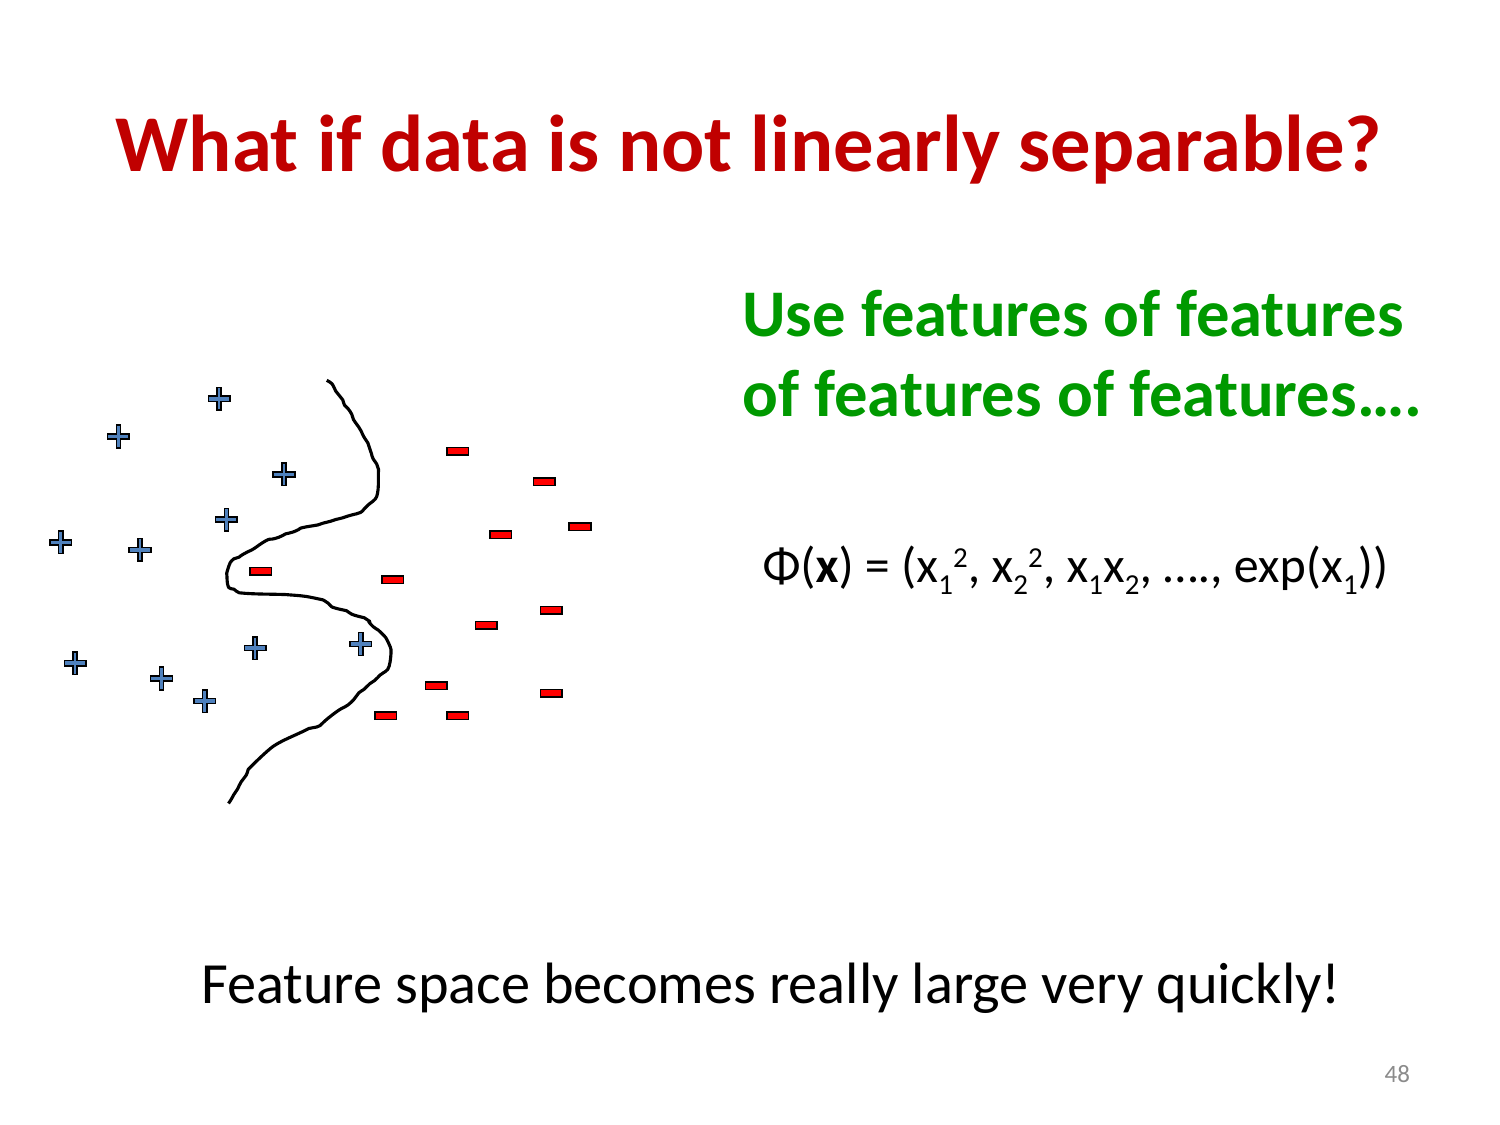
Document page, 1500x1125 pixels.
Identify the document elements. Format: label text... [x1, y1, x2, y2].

text_box Φ(x) = (x12, x22, x1x2, …., exp(x1)) [747, 524, 1404, 608]
text_box Use features of features of features of features…. [727, 262, 1438, 438]
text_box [49, 387, 296, 713]
title What if data is not linearly separable? [75, 45, 1425, 233]
text_box [311, 379, 370, 446]
text_box Feature space becomes really large very quickly! [186, 937, 1356, 1023]
text_box [227, 724, 319, 804]
slide_number 48 [1074, 1042, 1425, 1103]
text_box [249, 447, 592, 720]
